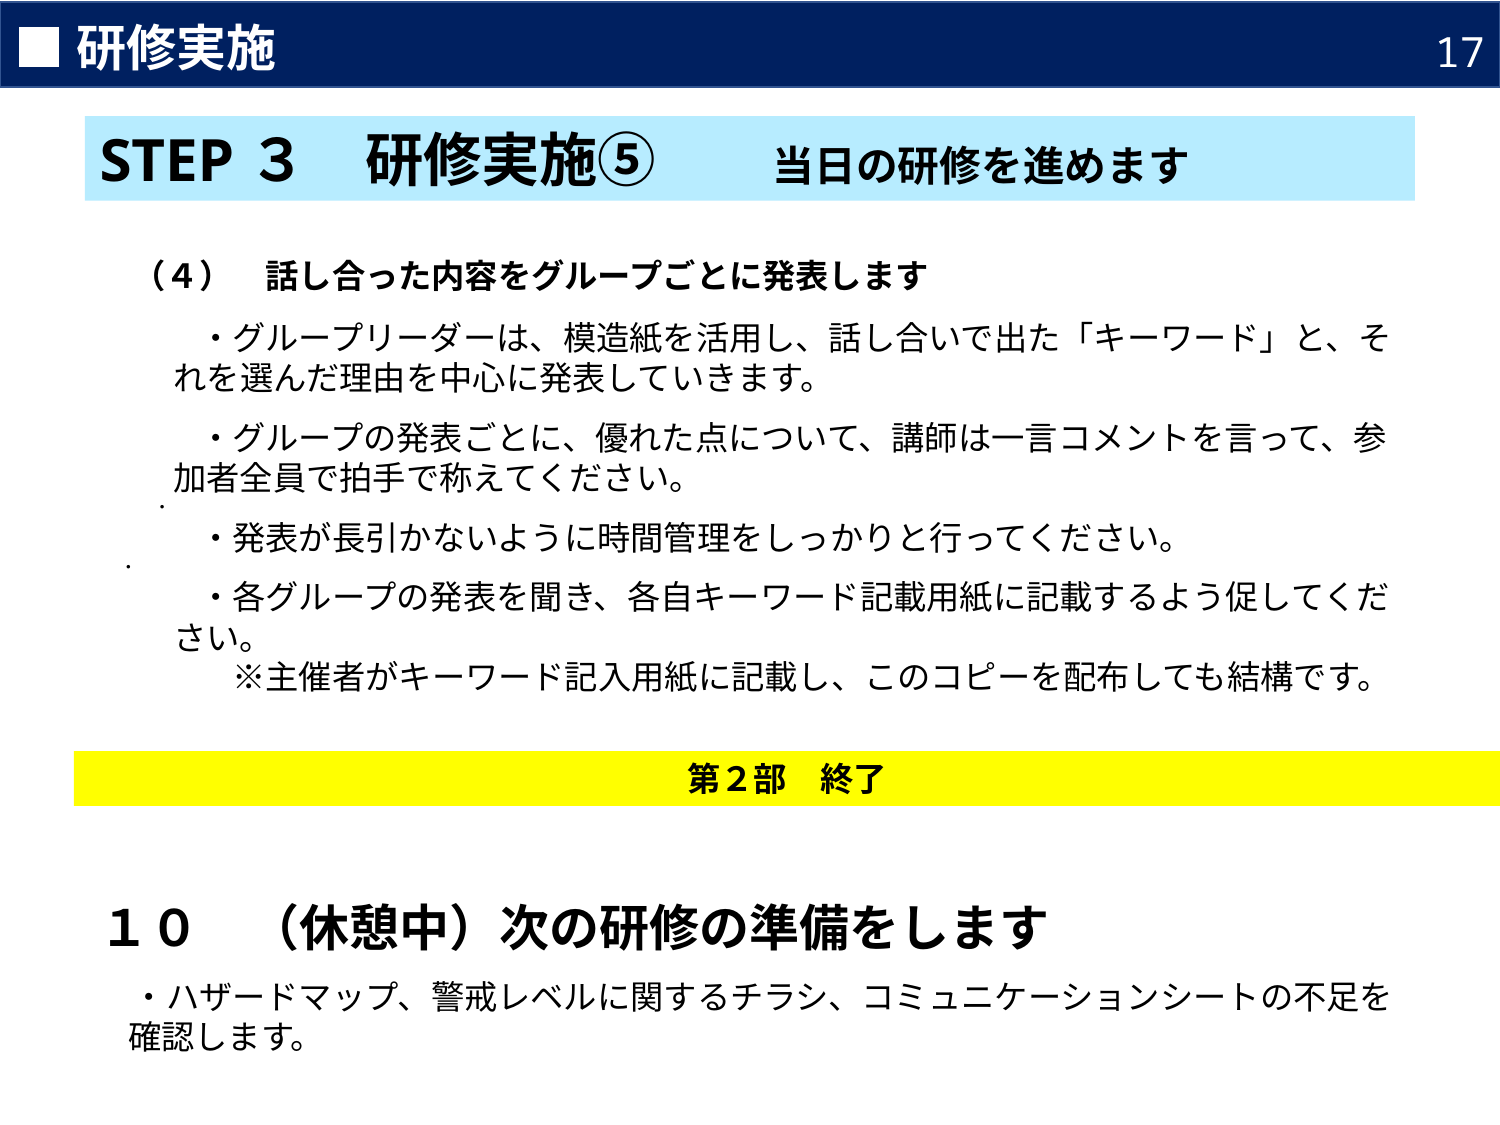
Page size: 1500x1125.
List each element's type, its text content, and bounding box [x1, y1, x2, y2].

text_box 第２部 終了 [73, 751, 1500, 806]
text_box （４） 話し合った内容をグループごとに発表します ・グループリーダーは、模造紙を活用し、話し合いで出た「キーワード」と、それを選んだ理由を中心に発表していきます。 ・グループの発表ごとに、優れた点について、講師は一言コメントを言って、参加者全員で拍手で称えてください。 ・ ・発表が長引かないように時間管理をしっかりと行ってください。 ・ ・各グループの発表を聞き、各自キーワード記載用紙に記載するよう促してください。 ※主催者がキーワード記入用紙に記載し、このコピーを配布しても結構です。 [84, 207, 1415, 744]
slide_number 17 [1162, 24, 1500, 85]
text_box １０ （休憩中）次の研修の準備をします ・ハザードマップ、警戒レベルに関するチラシ、コミュニケーションシートの不足を確認します。 [84, 888, 1415, 1064]
text_box STEP３ 研修実施⑤ 当日の研修を進めます [84, 116, 1415, 201]
text_box ■研修実施 [0, 9, 1500, 84]
text_box [0, 1, 1500, 9]
text_box [0, 84, 1500, 88]
